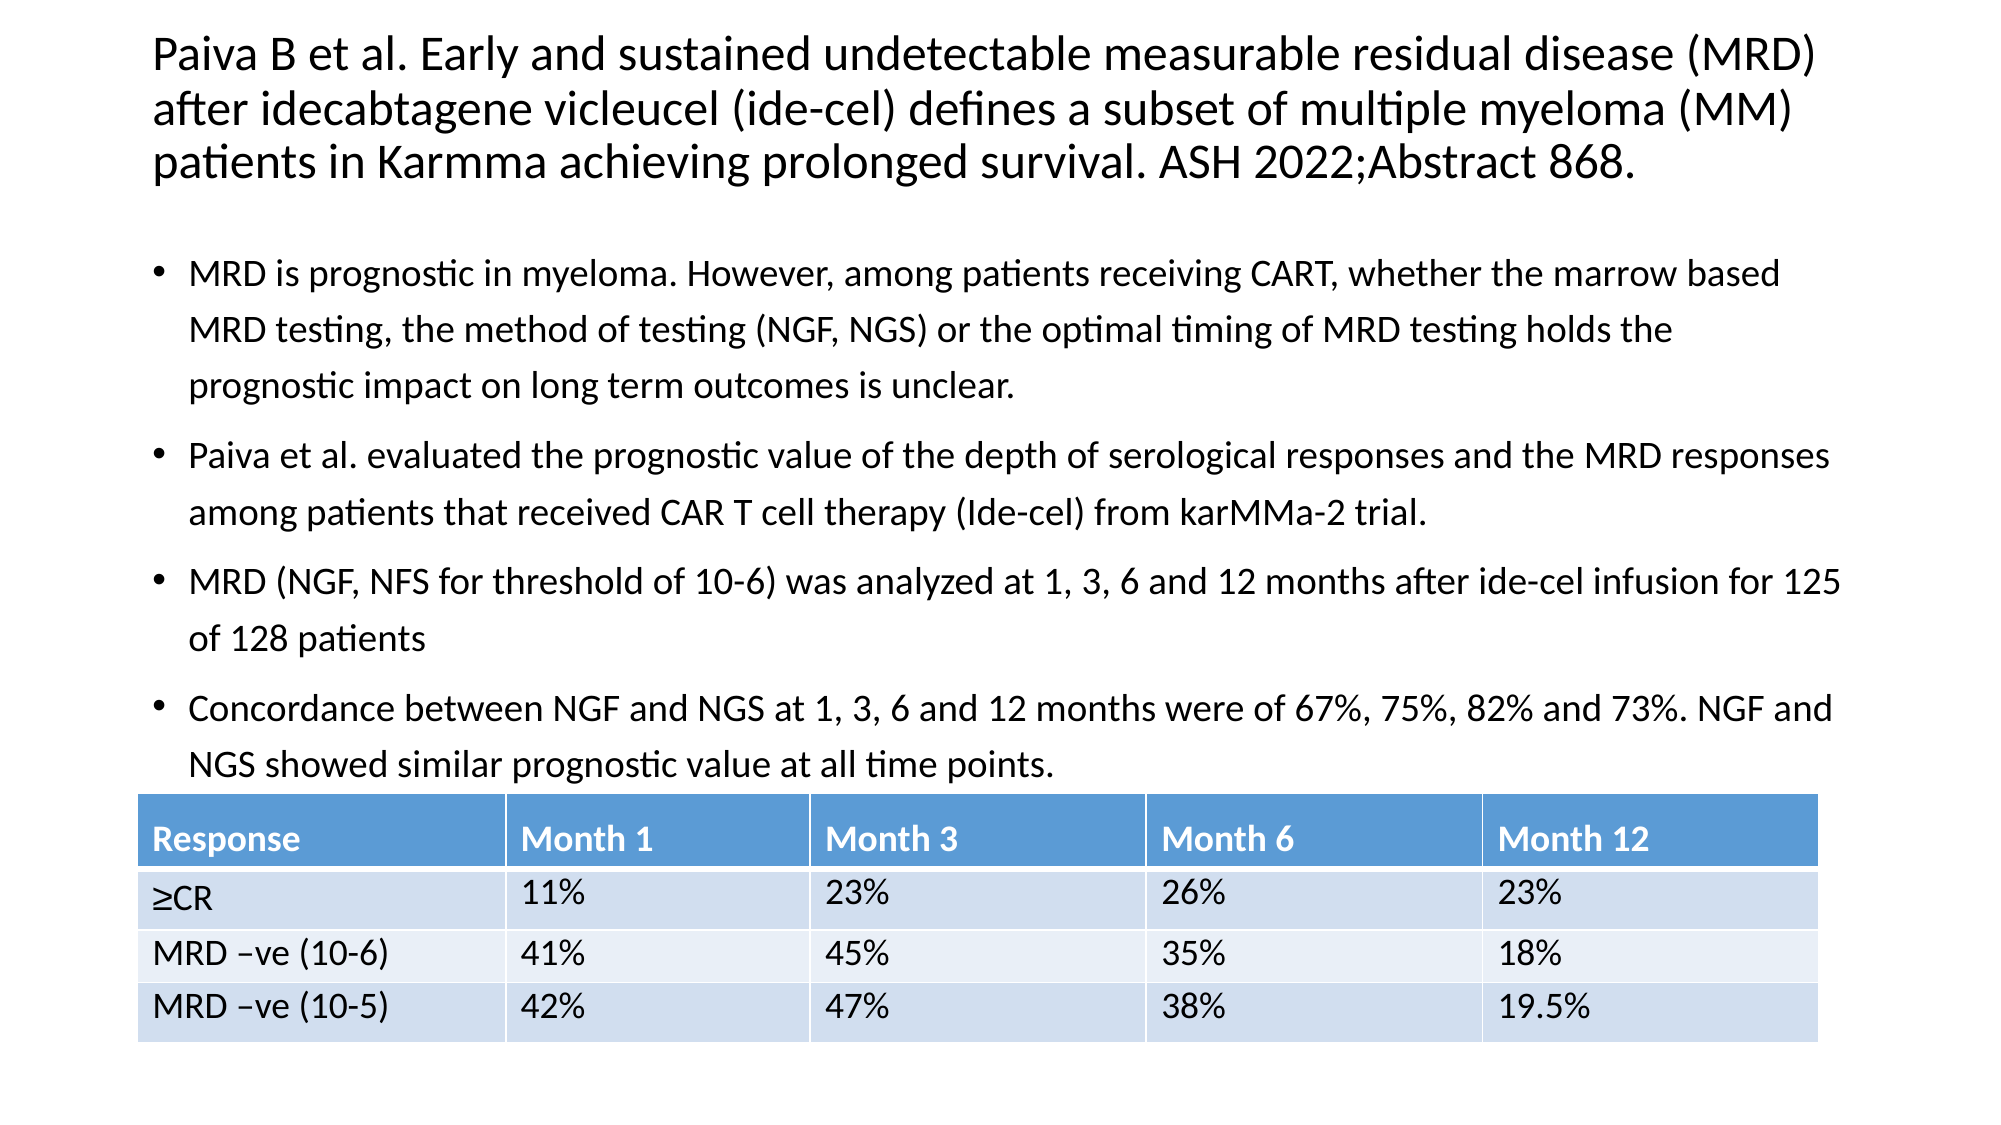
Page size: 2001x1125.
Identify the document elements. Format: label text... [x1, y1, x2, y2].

table_cell 47% [811, 983, 1145, 1042]
table_cell 42% [507, 983, 809, 1042]
table_cell 41% [507, 931, 809, 982]
table_cell 45% [811, 931, 1145, 982]
table_header Month 6 [1147, 794, 1482, 866]
table_header Month 3 [811, 794, 1145, 866]
title Paiva B et al. Early and sustained undetectable measurable residual disease (MRD) after idecabtagene vicleucel (ide-cel) defines a subset of multiple myeloma (MM) patients in Karmma achieving prolonged survival. ASH 2022;Abstract 868. [137, 0, 1863, 218]
table_cell ≥CR [138, 872, 505, 929]
table_cell 23% [1483, 872, 1818, 929]
table_cell 19.5% [1483, 983, 1818, 1042]
table_cell 11% [507, 872, 809, 929]
table_cell MRD –ve (10-6) [138, 931, 505, 982]
table_cell 38% [1147, 983, 1482, 1042]
table_cell 35% [1147, 931, 1482, 982]
table_cell 18% [1483, 931, 1818, 982]
table_cell 26% [1147, 872, 1482, 929]
table_header Month 1 [507, 794, 809, 866]
table_cell 23% [811, 872, 1145, 929]
list MRD is prognostic in myeloma. However, among patients receiving CART, whether the marrow based MRD testing, the method of testing (NGF, NGS) or the optimal timing of MRD testing holds the prognostic impact on long term outcomes is unclear. Paiva et al. evaluated the prognostic value of the depth of serological responses and the MRD responses among patients that received CAR T cell therapy (Ide-cel) from karMMa-2 trial. MRD (NGF, NFS for threshold of 10-6) was analyzed at 1, 3, 6 and 12 months after ide-cel infusion for 125 of 128 patients Concordance between NGF and NGS at 1, 3, 6 and 12 months were of 67%, 75%, 82% and 73%. NGF and NGS showed similar prognostic value at all time points. [137, 230, 1863, 794]
table_cell MRD –ve (10-5) [138, 983, 505, 1042]
table_header Month 12 [1483, 794, 1818, 866]
table_header Response [138, 794, 505, 866]
